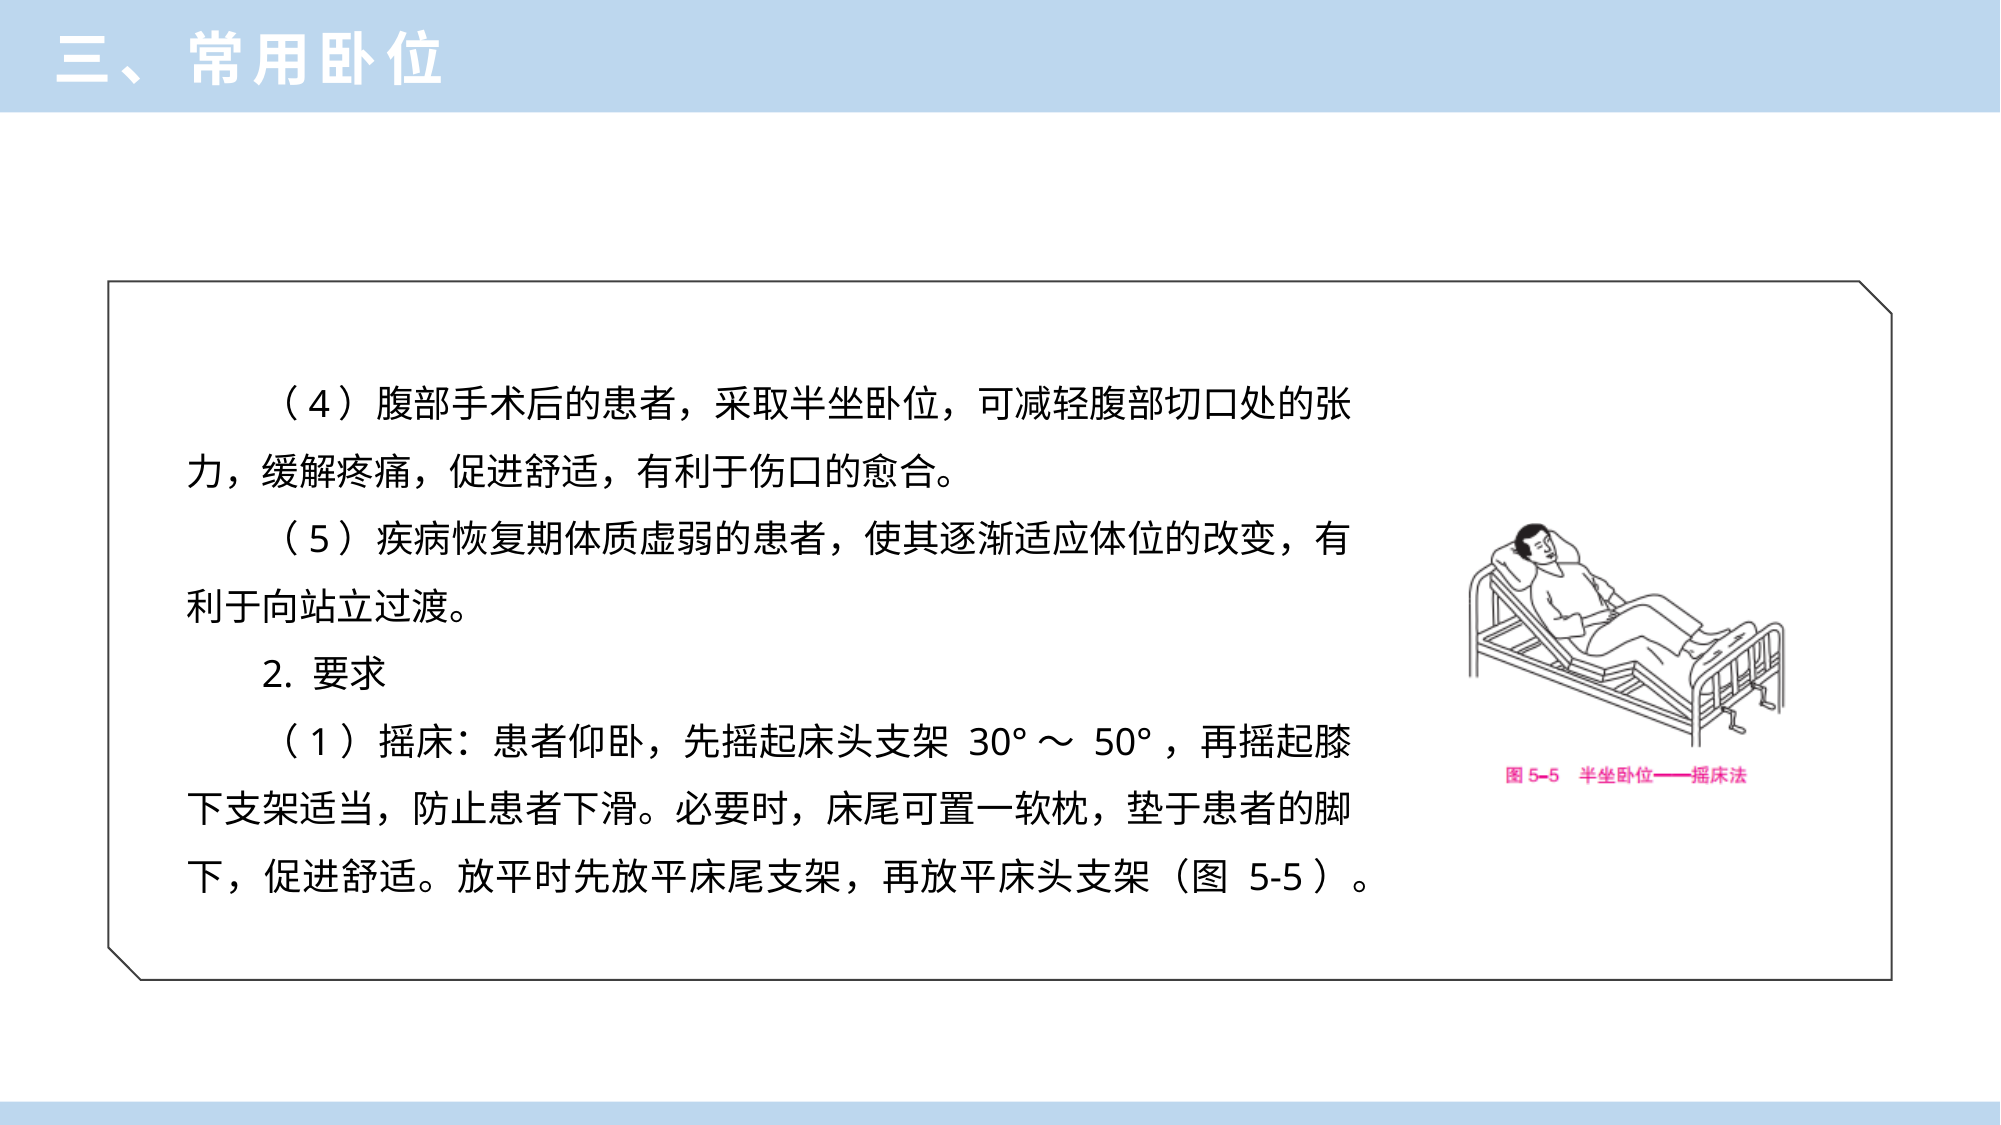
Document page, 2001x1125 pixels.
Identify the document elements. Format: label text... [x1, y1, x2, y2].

text_box [107, 280, 1893, 981]
text_box （4）腹部手术后的患者，采取半坐卧位，可减轻腹部切口处的张力，缓解疼痛，促进舒适，有利于伤口的愈合。 （5）疾病恢复期体质虚弱的患者，使其逐渐适应体位的改变，有利于向站立过渡。 2. 要求 （1）摇床：患者仰卧，先摇起床头支架 30°～ 50°，再摇起膝下支架适当，防止患者下滑。必要时，床尾可置一软枕，垫于患者的脚下，促进舒适。放平时先放平床尾支架，再放平床头支架（图 5-5）。 [172, 350, 1367, 906]
picture [1438, 523, 1845, 785]
text_box 三、常用卧位 [41, 16, 456, 98]
